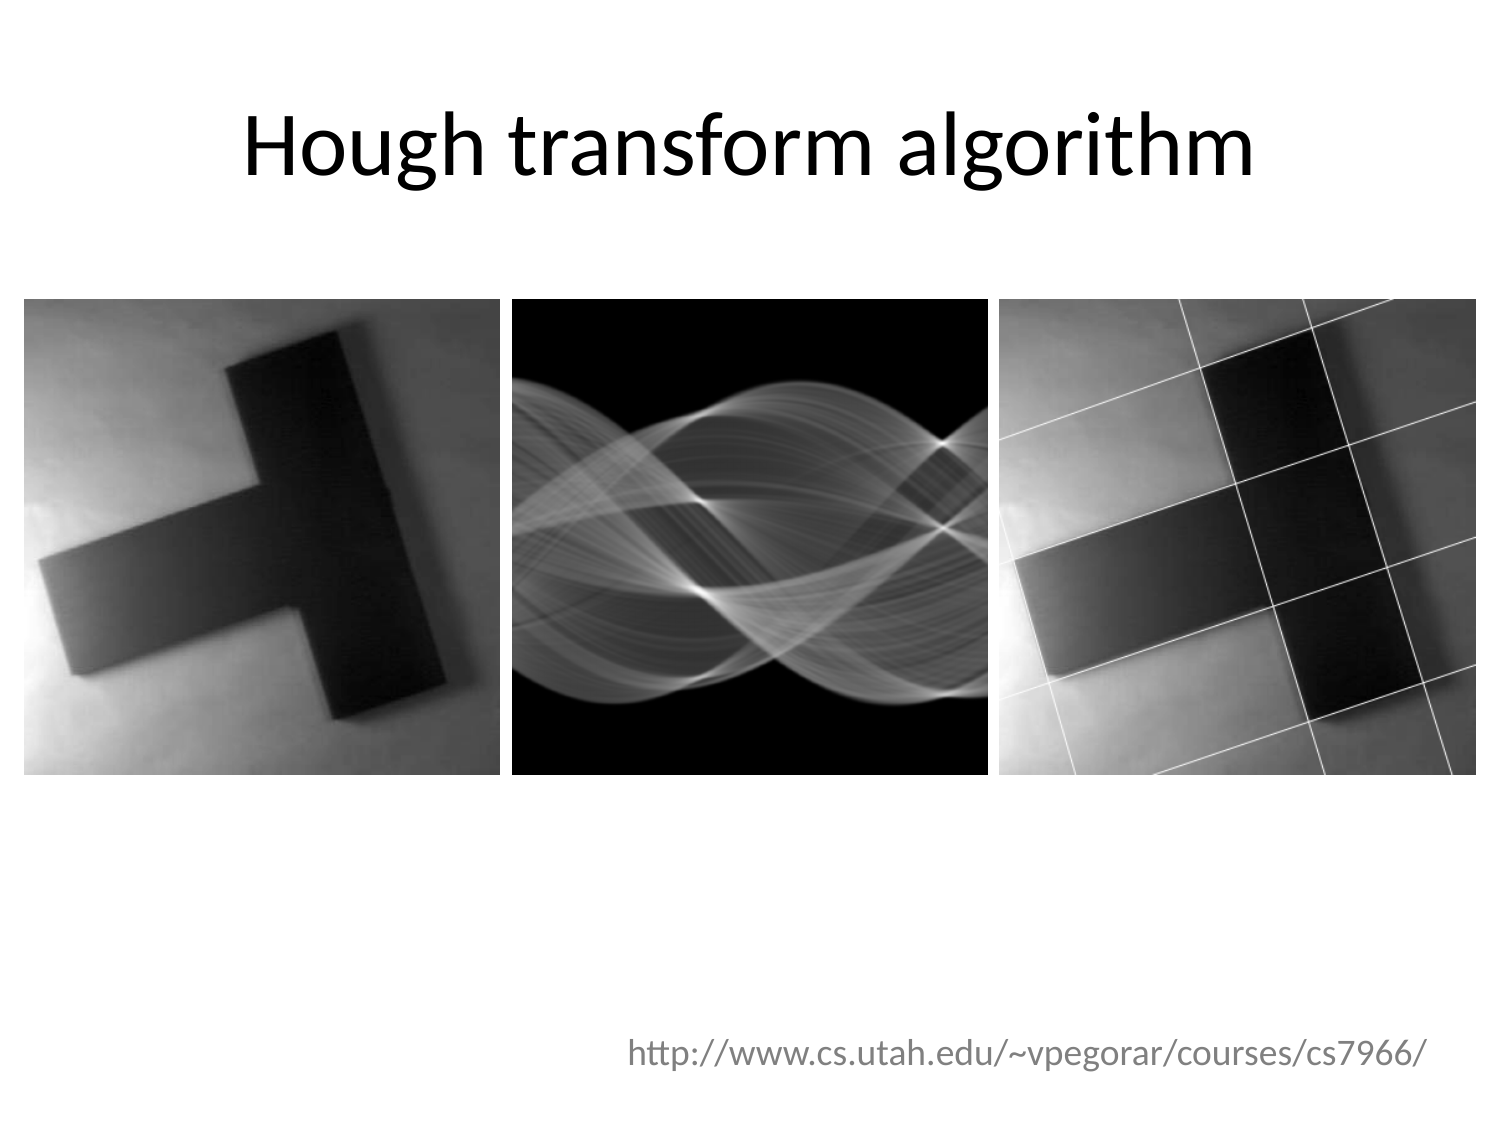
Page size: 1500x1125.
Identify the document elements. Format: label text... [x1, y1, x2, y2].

picture [24, 299, 501, 776]
picture [512, 299, 988, 775]
title Hough transform algorithm [75, 45, 1425, 233]
picture [999, 299, 1476, 776]
text_box http://www.cs.utah.edu/~vpegorar/courses/cs7966/ [612, 1020, 1456, 1081]
